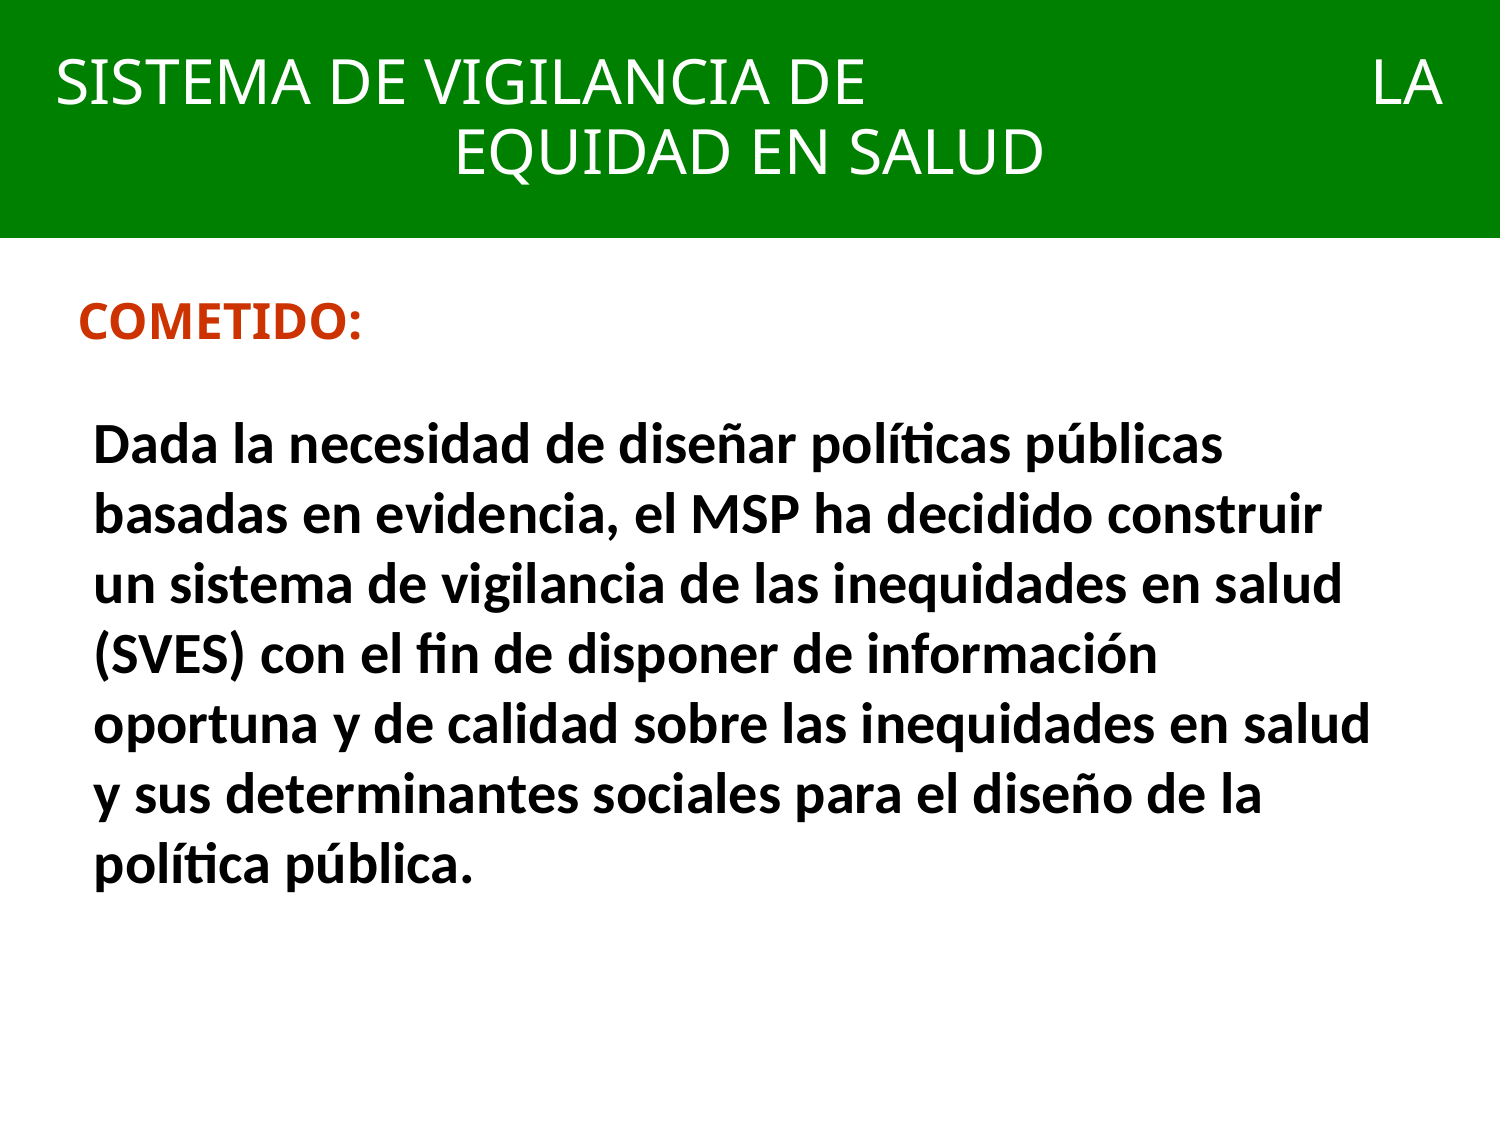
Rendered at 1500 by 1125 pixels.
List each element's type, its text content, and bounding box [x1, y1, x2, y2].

text_box Dada la necesidad de diseñar políticas públicas basadas en evidencia, el MSP ha decidido construir un sistema de vigilancia de las inequidades en salud (SVES) con el fin de disponer de información oportuna y de calidad sobre las inequidades en salud y sus determinantes sociales para el diseño de la política pública. [78, 397, 1392, 903]
text_box COMETIDO: [62, 287, 1300, 359]
text_box SISTEMA DE VIGILANCIA DE LA EQUIDAD EN SALUD [0, 0, 1500, 238]
